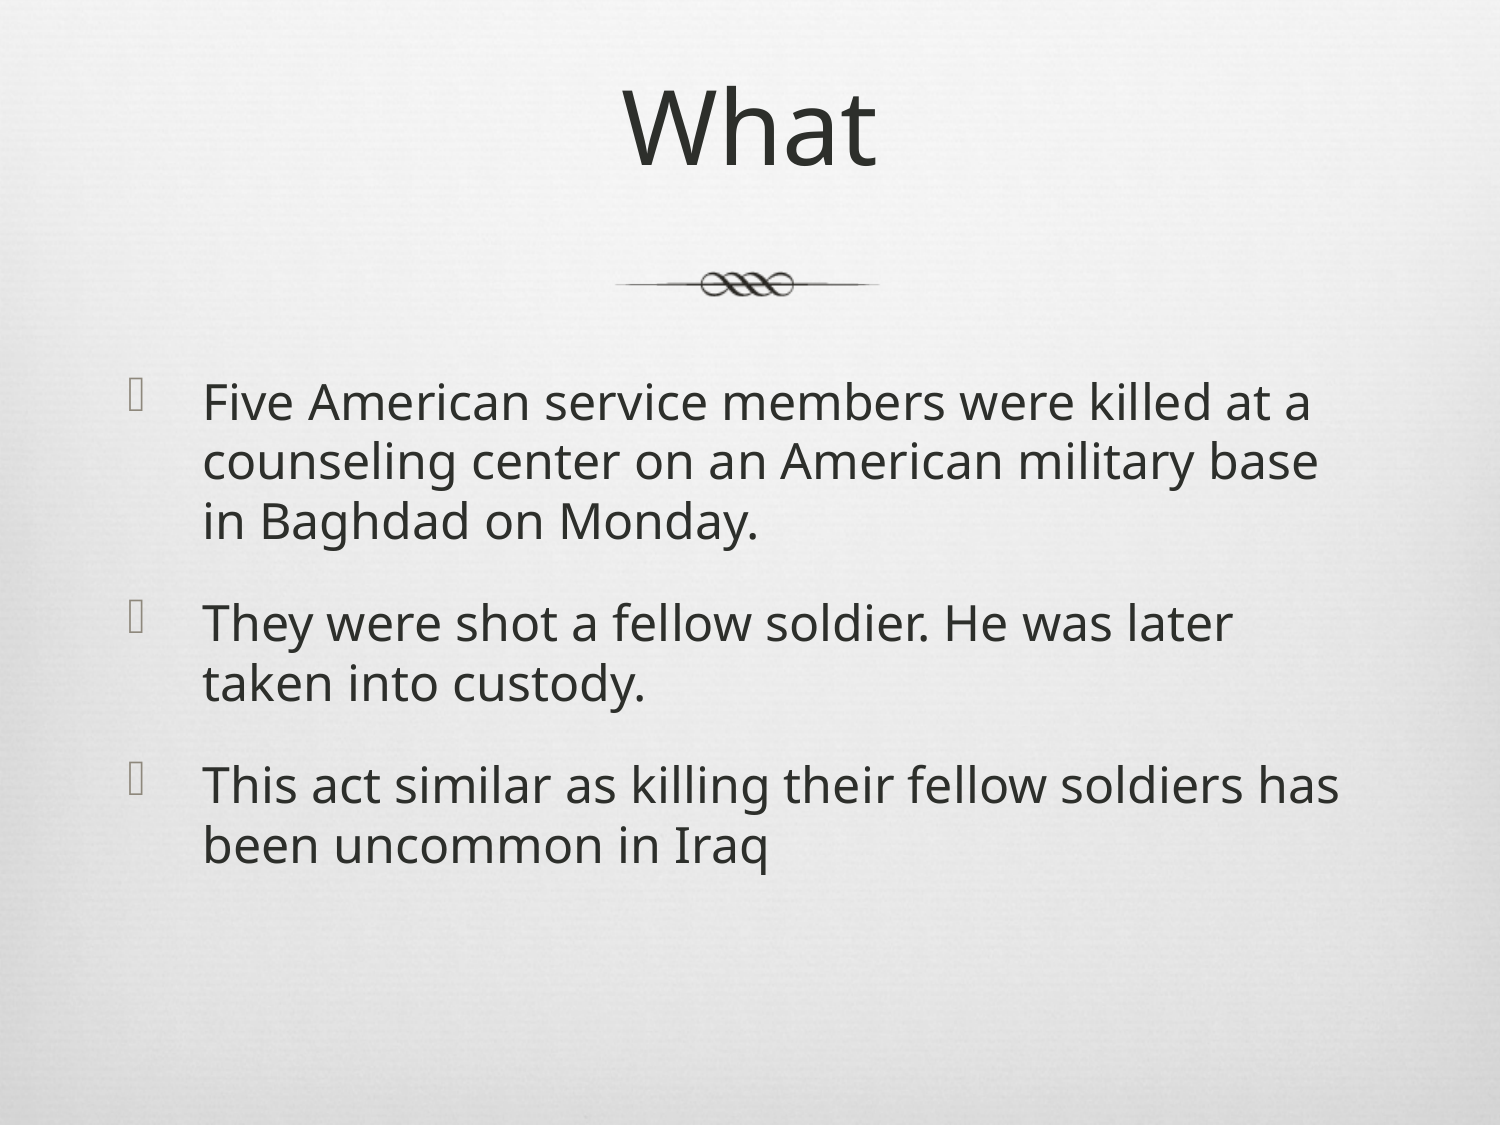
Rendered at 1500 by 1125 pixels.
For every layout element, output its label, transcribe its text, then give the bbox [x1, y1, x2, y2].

title What [112, 11, 1388, 236]
list Five American service members were killed at a counseling center on an American military base in Baghdad on Monday. They were shot a fellow soldier. He was later taken into custody. This act similar as killing their fellow soldiers has been uncommon in Iraq [112, 362, 1388, 963]
picture [607, 249, 893, 321]
